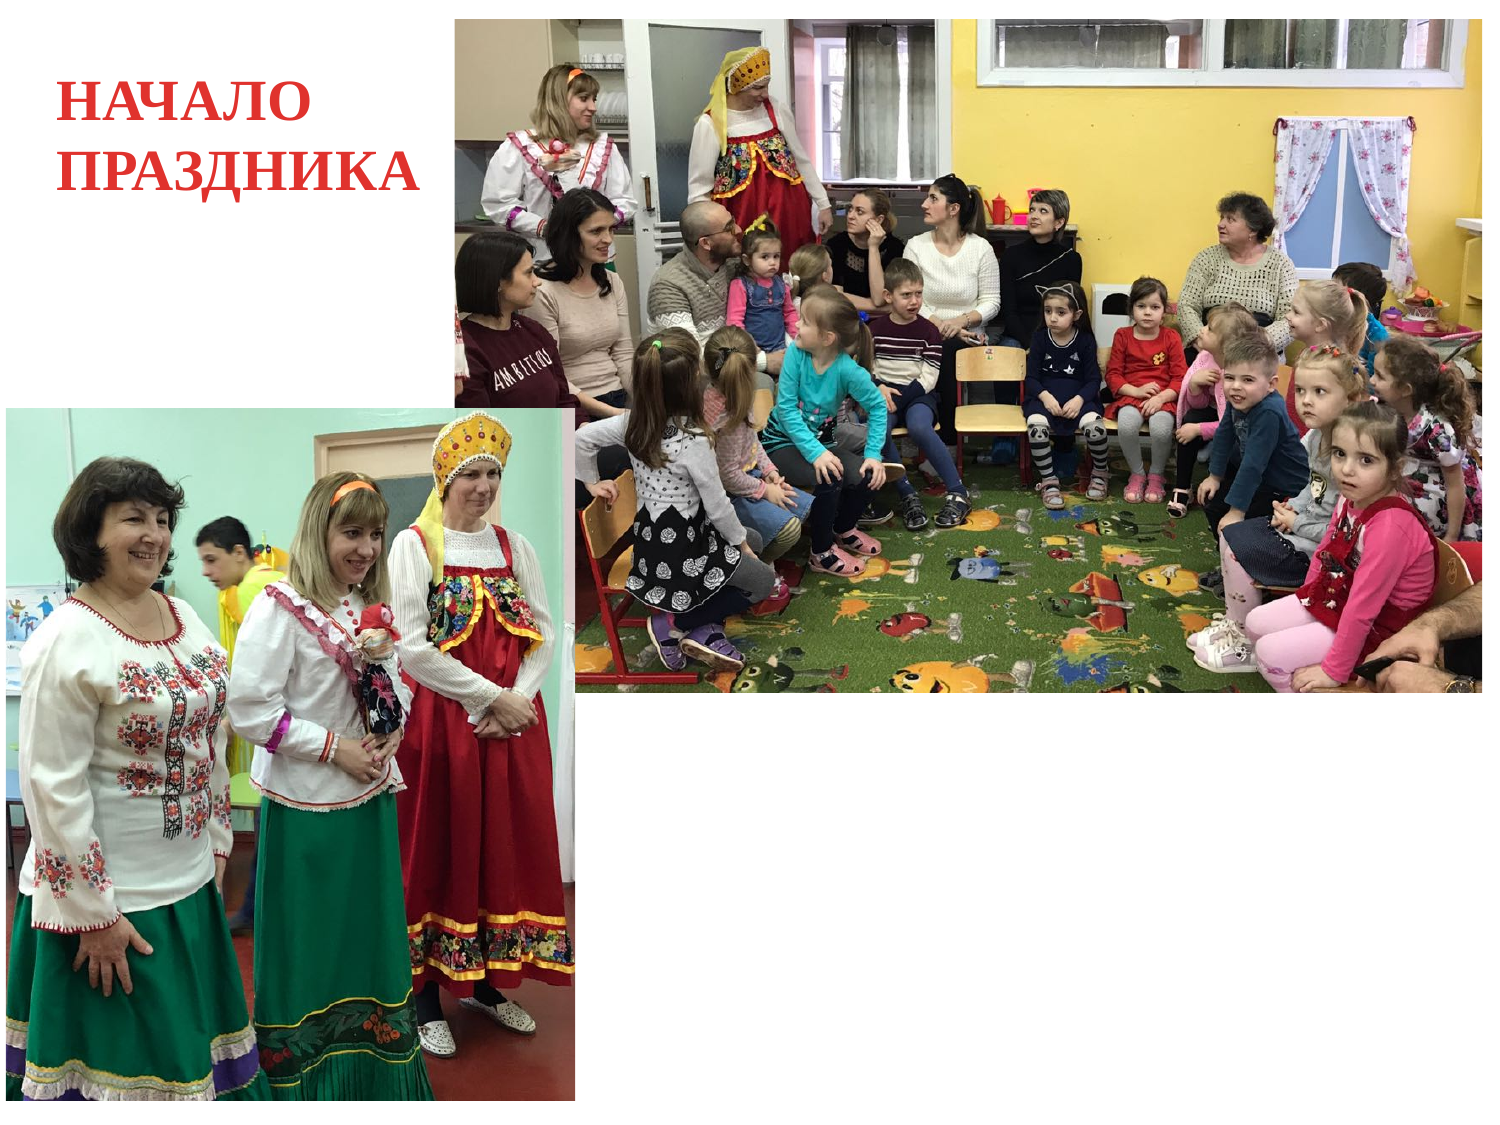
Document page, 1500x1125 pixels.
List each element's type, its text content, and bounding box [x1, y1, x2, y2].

text_box НАЧАЛО ПРАЗДНИКА [41, 54, 449, 210]
picture [5, 18, 1483, 1101]
